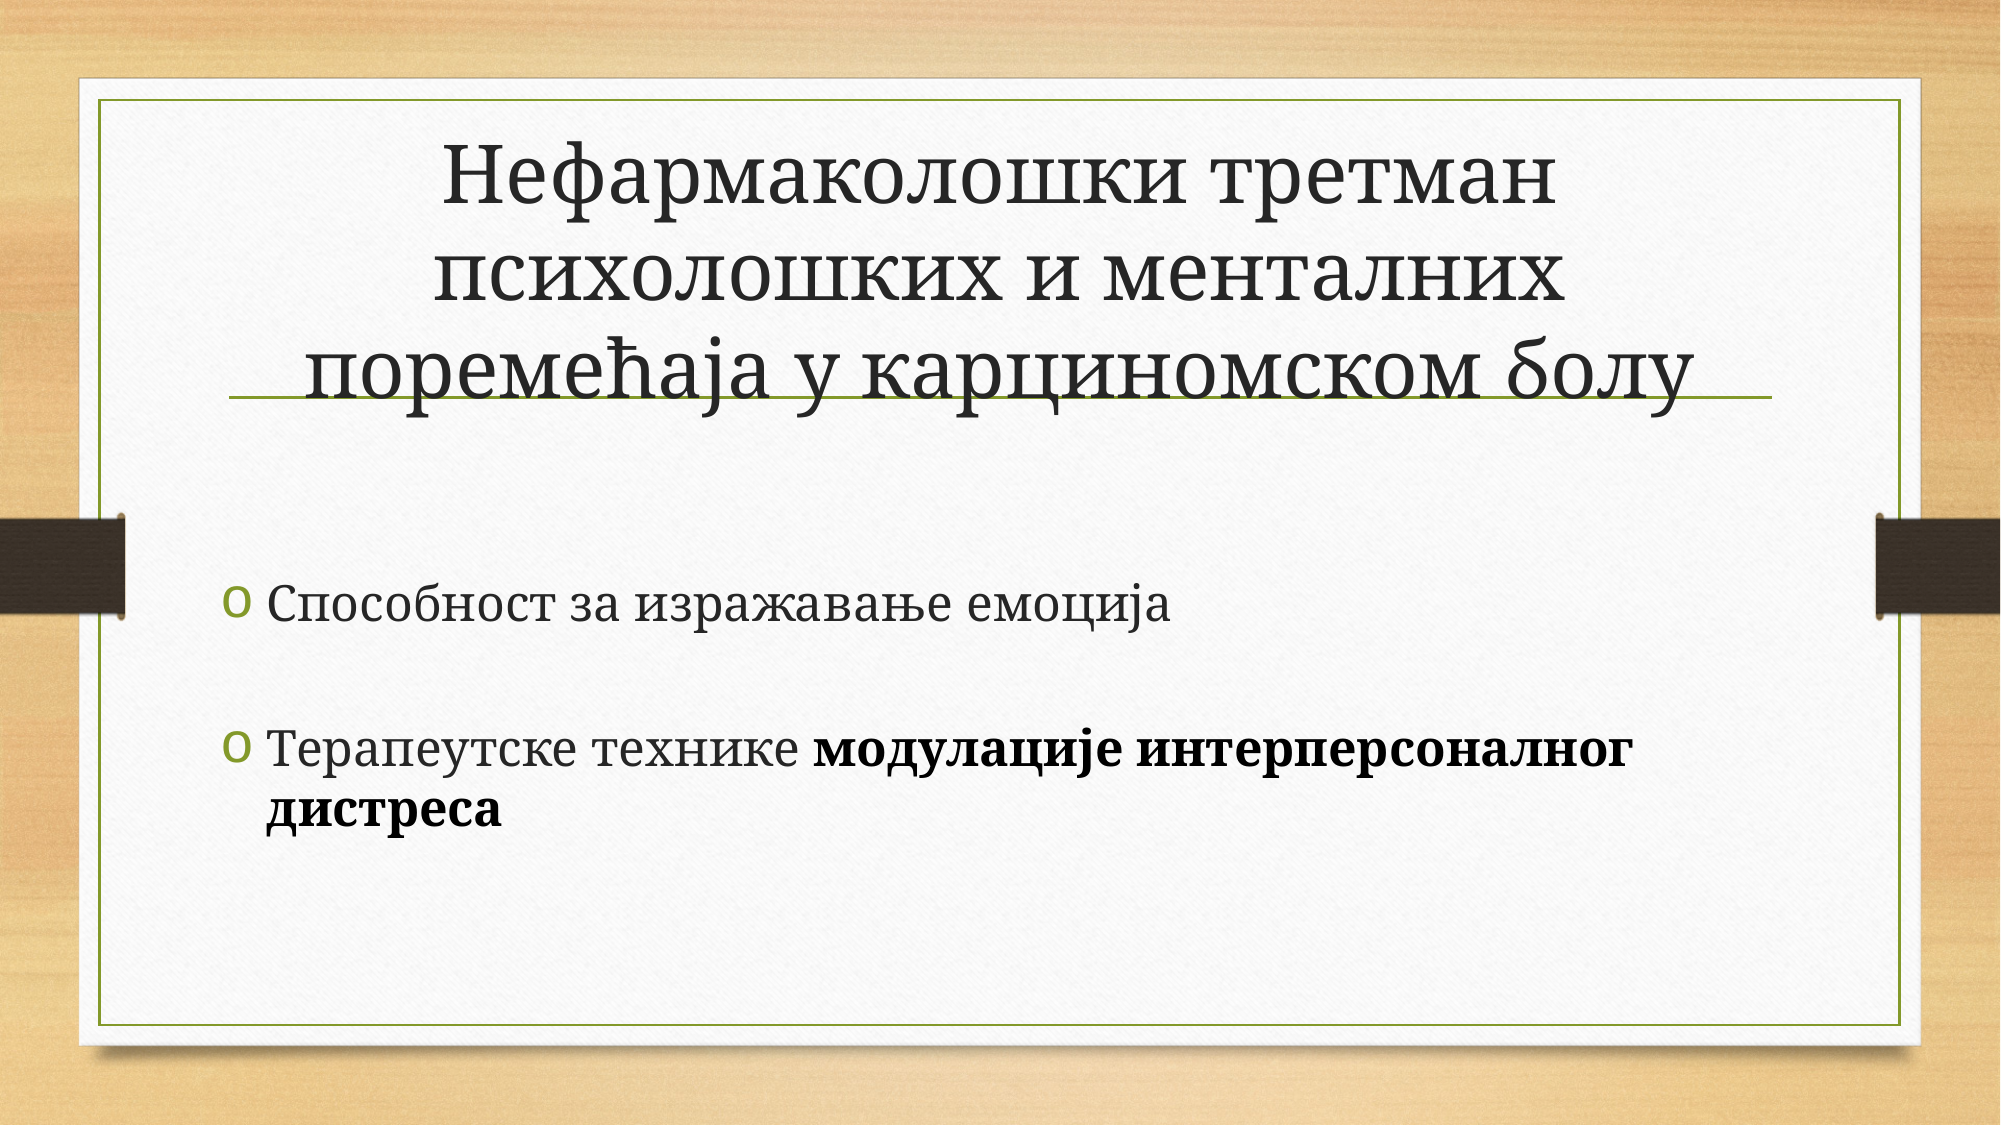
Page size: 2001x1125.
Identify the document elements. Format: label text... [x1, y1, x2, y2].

title Нефармаколошки третман психолошких и менталних поремећаја у карциномском болу [211, 160, 1788, 376]
picture [0, 0, 2001, 1125]
list Способност за изражавање емоција Терапеутске технике модулације интерперсоналног дистреса [211, 418, 1788, 965]
